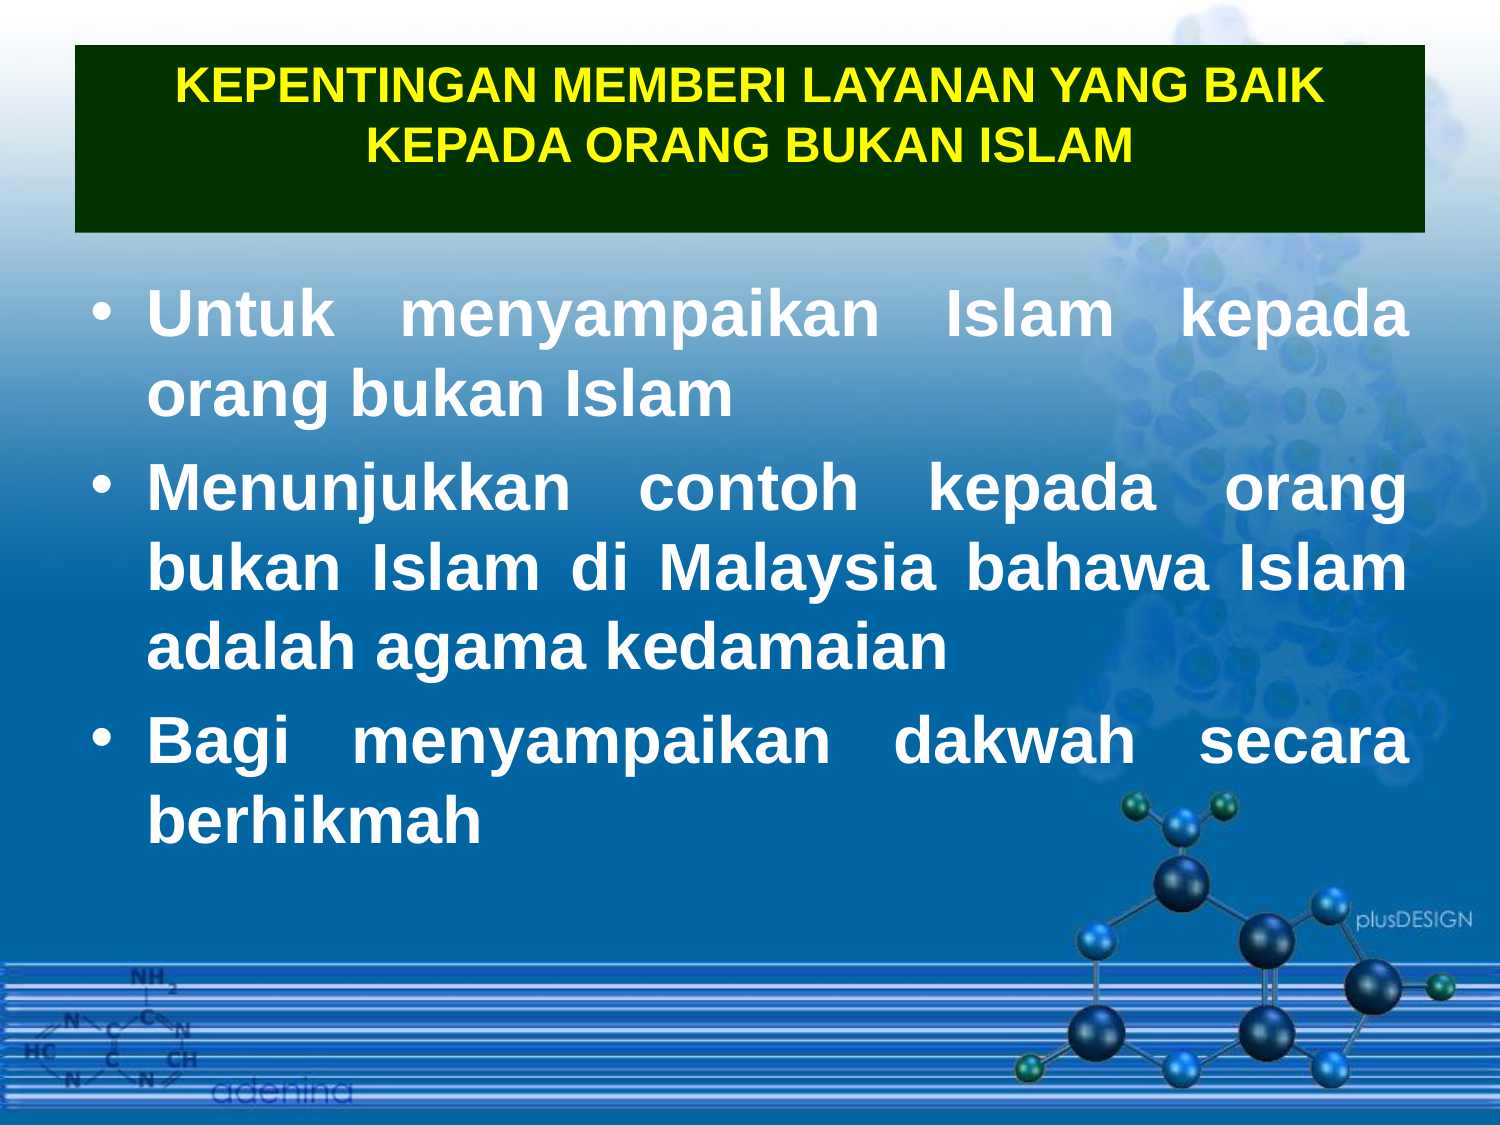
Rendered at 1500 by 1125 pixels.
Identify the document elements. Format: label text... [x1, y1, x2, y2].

list Untuk menyampaikan Islam kepada orang bukan Islam Menunjukkan contoh kepada orang bukan Islam di Malaysia bahawa Islam adalah agama kedamaian Bagi menyampaikan dakwah secara berhikmah [75, 262, 1425, 1005]
title KEPENTINGAN MEMBERI LAYANAN YANG BAIK KEPADA ORANG BUKAN ISLAM [75, 45, 1425, 233]
picture [0, 0, 1500, 1125]
